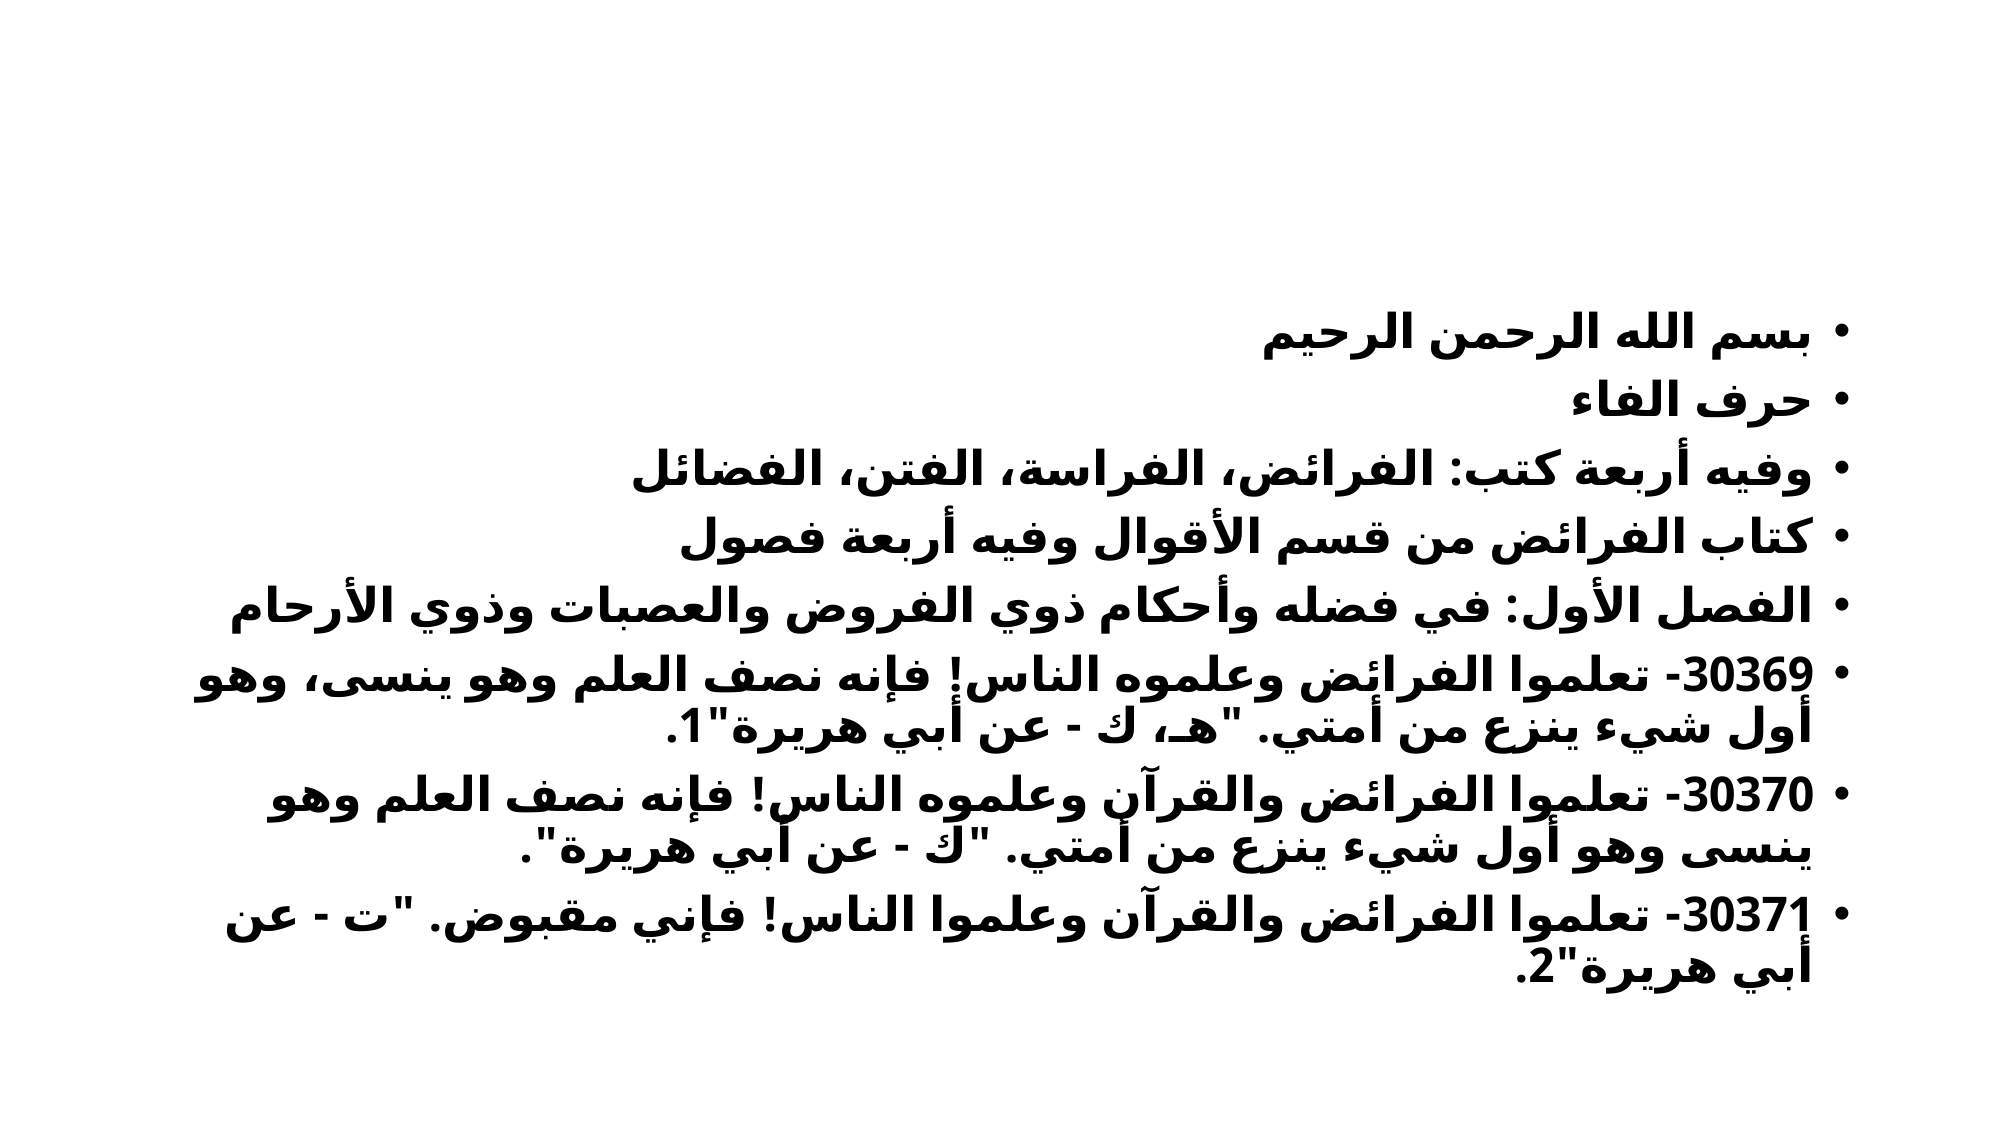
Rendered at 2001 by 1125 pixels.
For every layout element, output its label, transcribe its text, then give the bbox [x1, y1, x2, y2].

list بسم الله الرحمن الرحيم حرف الفاء وفيه أربعة كتب: الفرائض، الفراسة، الفتن، الفضائل كتاب الفرائض من قسم الأقوال وفيه أربعة فصول الفصل الأول: في فضله وأحكام ذوي الفروض والعصبات وذوي الأرحام 30369- تعلموا الفرائض وعلموه الناس! فإنه نصف العلم وهو ينسى، وهو أول شيء ينزع من أمتي. "هـ، ك - عن أبي هريرة"1. 30370- تعلموا الفرائض والقرآن وعلموه الناس! فإنه نصف العلم وهو ينسى وهو أول شيء ينزع من أمتي. "ك - عن أبي هريرة". 30371- تعلموا الفرائض والقرآن وعلموا الناس! فإني مقبوض. "ت - عن أبي هريرة"2. [137, 299, 1863, 1014]
